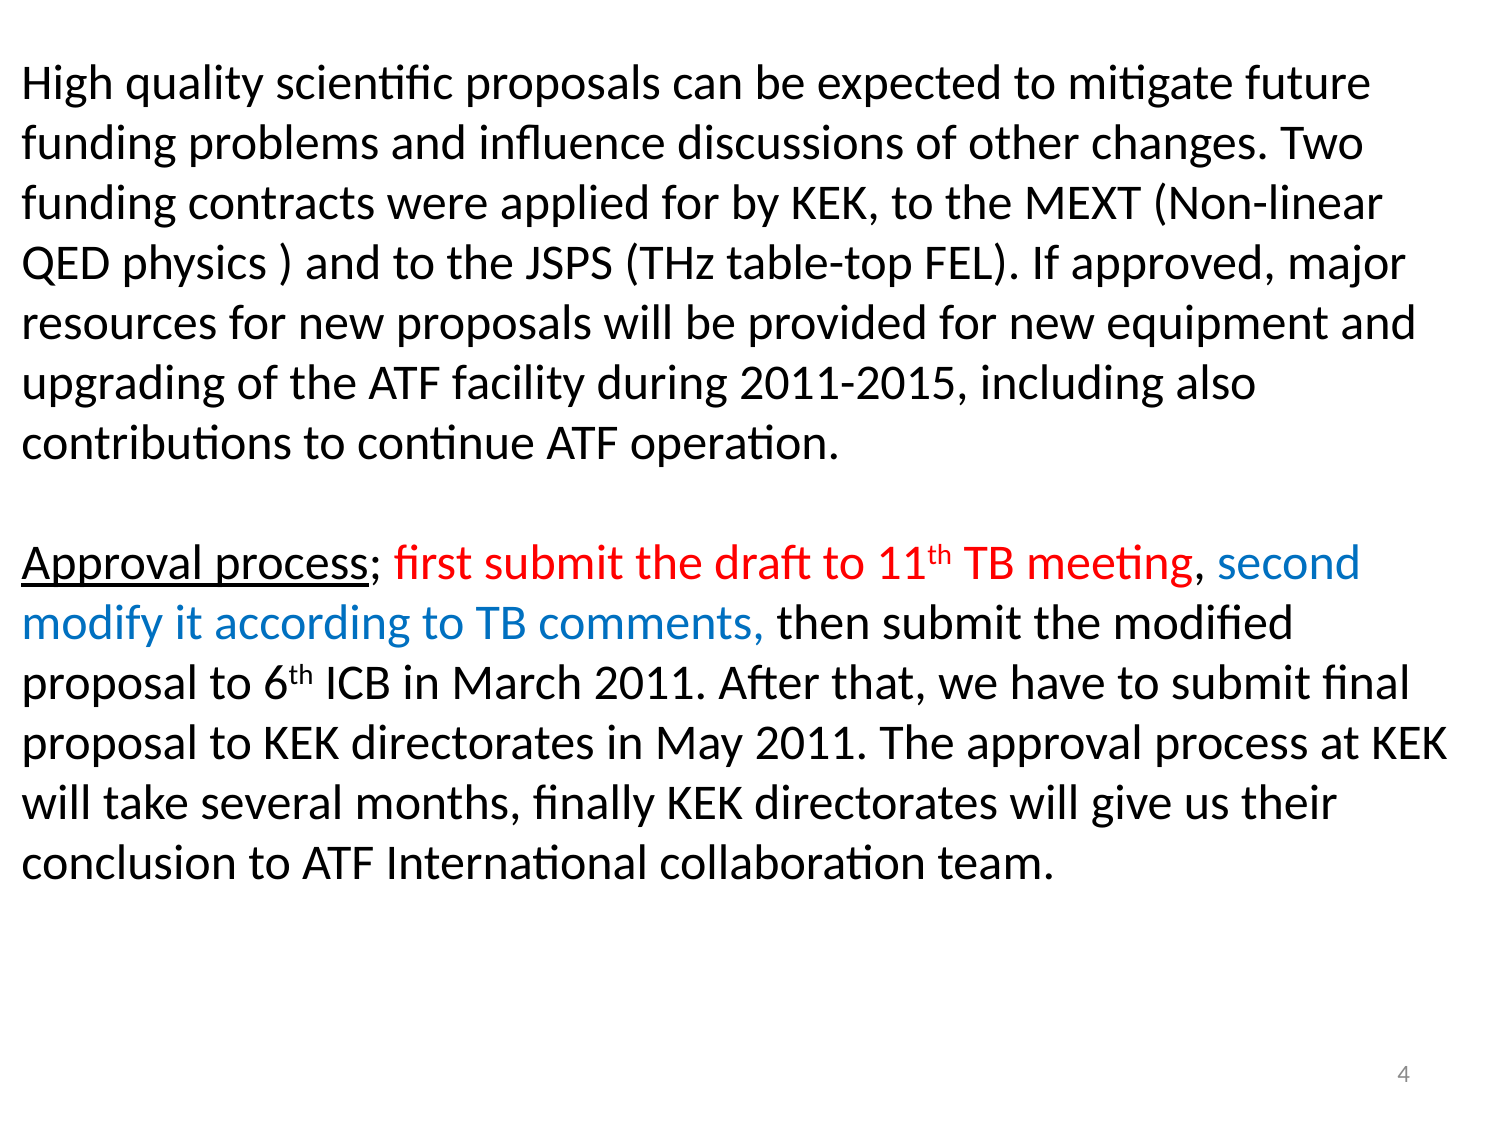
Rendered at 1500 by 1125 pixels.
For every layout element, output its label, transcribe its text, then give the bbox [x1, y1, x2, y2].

slide_number 4 [1074, 1042, 1425, 1103]
text_box High quality scientific proposals can be expected to mitigate future funding problems and influence discussions of other changes. Two funding contracts were applied for by KEK, to the MEXT (Non-linear QED physics ) and to the JSPS (THz table-top FEL). If approved, major resources for new proposals will be provided for new equipment and upgrading of the ATF facility during 2011-2015, including also contributions to continue ATF operation. Approval process; first submit the draft to 11th TB meeting, second modify it according to TB comments, then submit the modified proposal to 6th ICB in March 2011. After that, we have to submit final proposal to KEK directorates in May 2011. The approval process at KEK will take several months, finally KEK directorates will give us their conclusion to ATF International collaboration team. [6, 42, 1475, 898]
